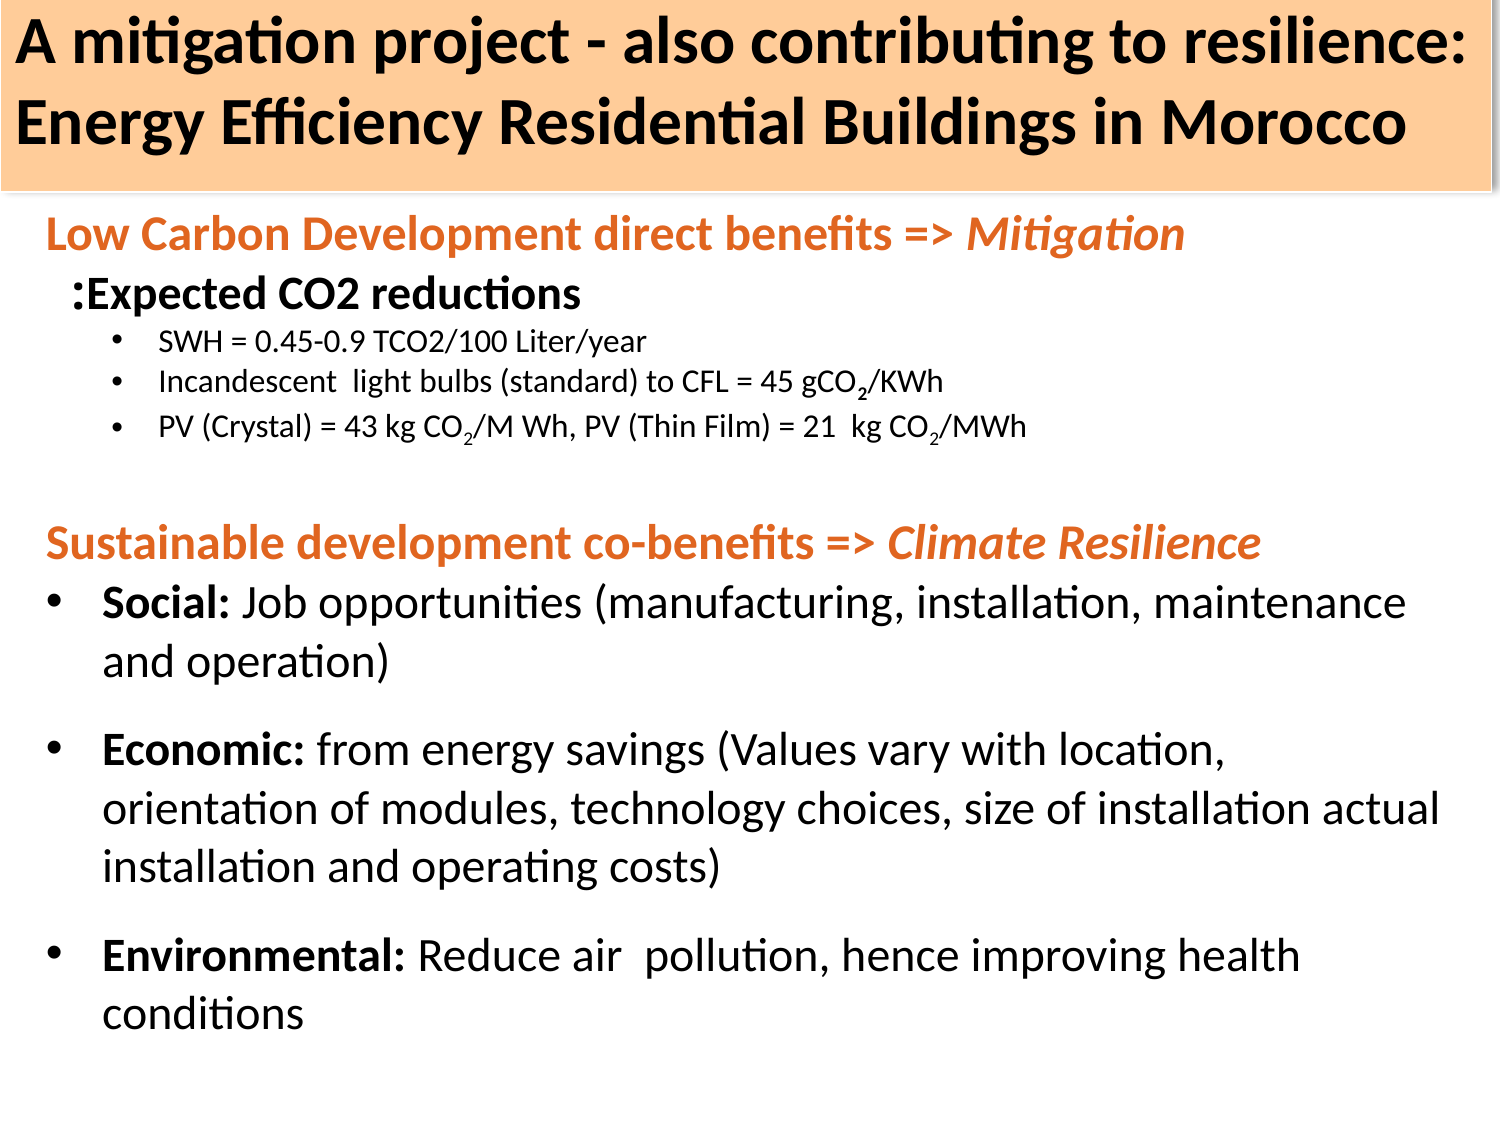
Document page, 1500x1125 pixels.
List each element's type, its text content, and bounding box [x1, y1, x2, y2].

title A mitigation project - also contributing to resilience: Energy Efficiency Residential Buildings in Morocco [0, 0, 1492, 193]
list Low Carbon Development direct benefits => Mitigation Expected CO2 reductions: SWH = 0.45-0.9 TCO2/100 Liter/year Incandescent light bulbs (standard) to CFL = 45 gCO2/KWh PV (Crystal) = 43 kg CO2/M Wh, PV (Thin Film) = 21 kg CO2/MWh Sustainable development co-benefits => Climate Resilience Social: Job opportunities (manufacturing, installation, maintenance and operation) Economic: from energy savings (Values vary with location, orientation of modules, technology choices, size of installation actual installation and operating costs) Environmental: Reduce air pollution, hence improving health conditions [30, 191, 1461, 1095]
